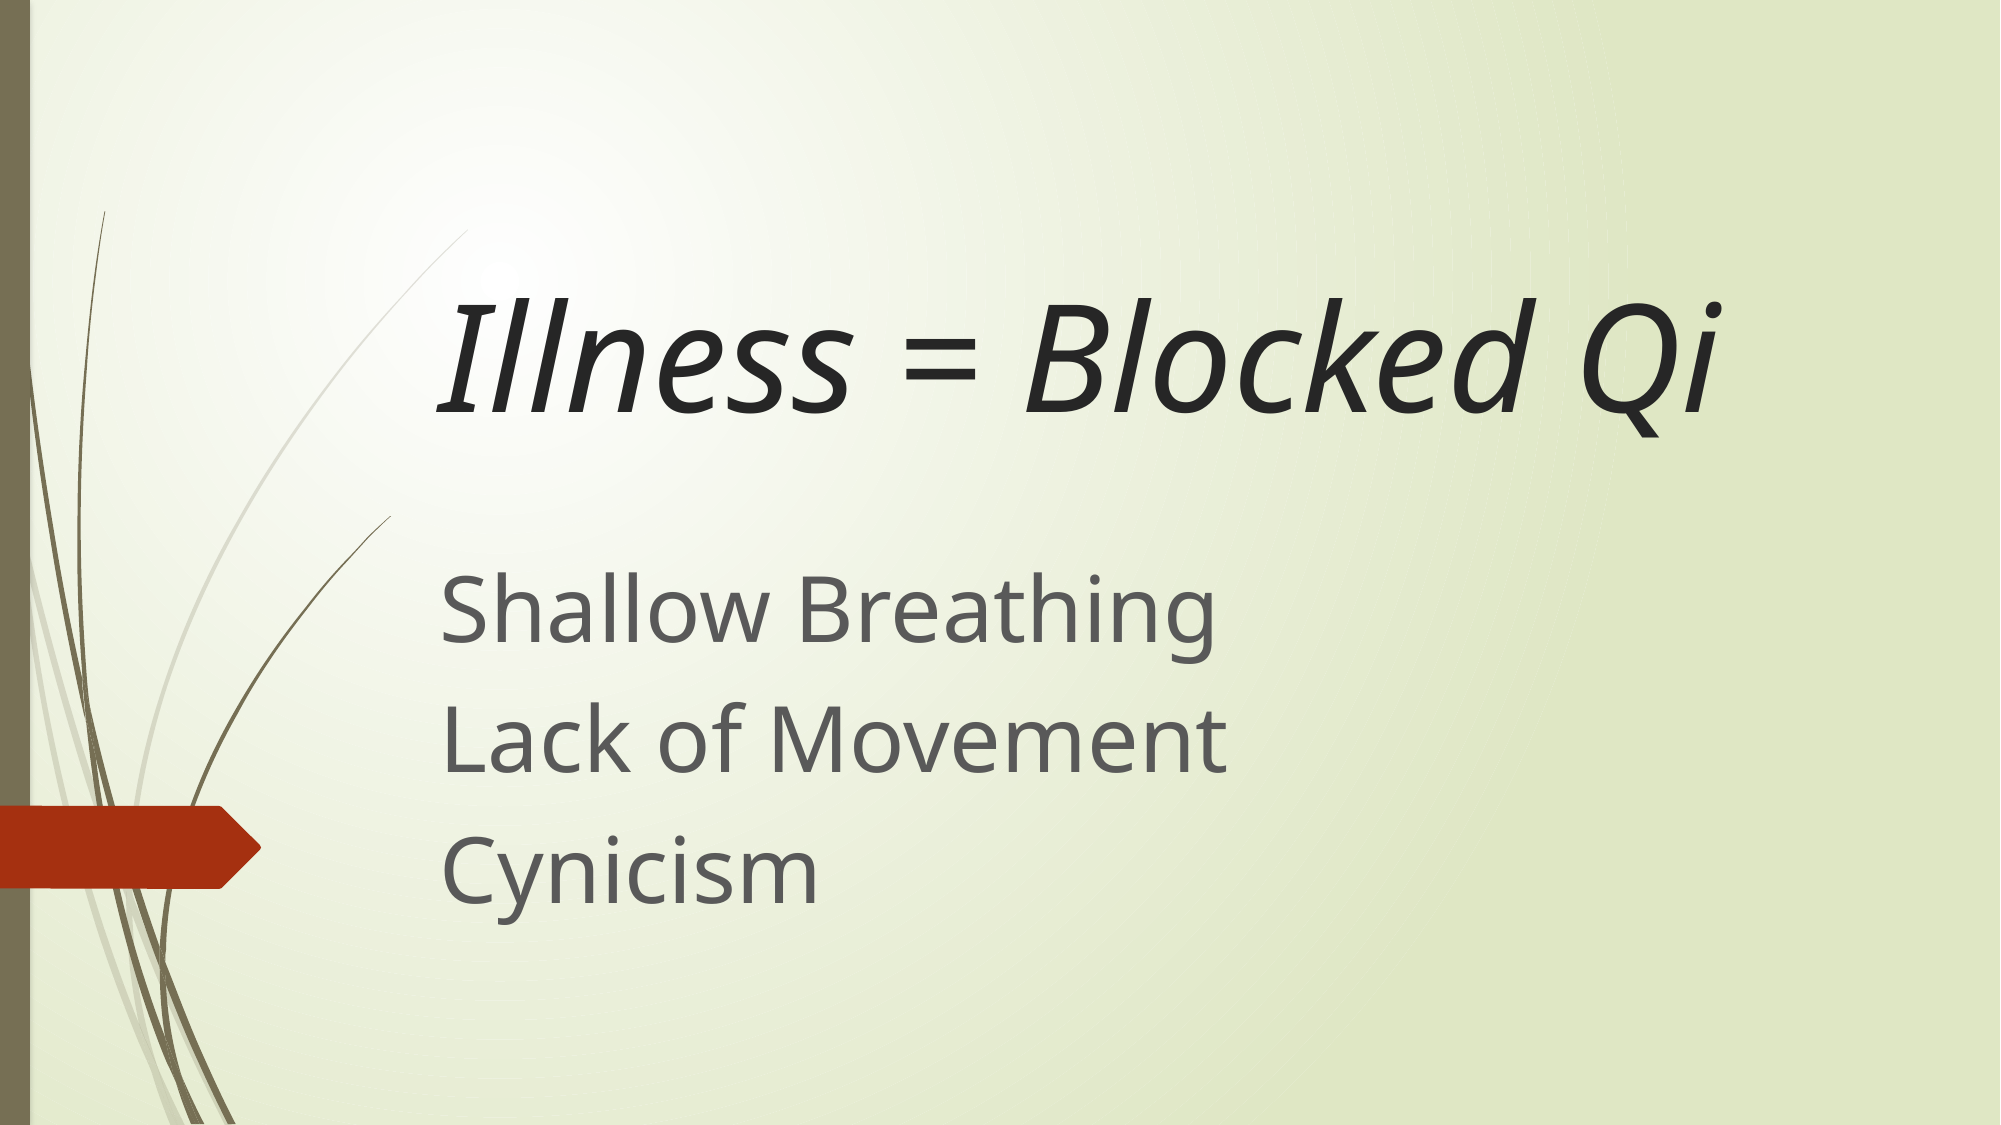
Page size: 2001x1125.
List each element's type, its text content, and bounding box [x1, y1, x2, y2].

title Illness = Blocked Qi [424, 132, 1888, 450]
list Shallow Breathing Lack of Movement Cynicism [424, 542, 1888, 859]
